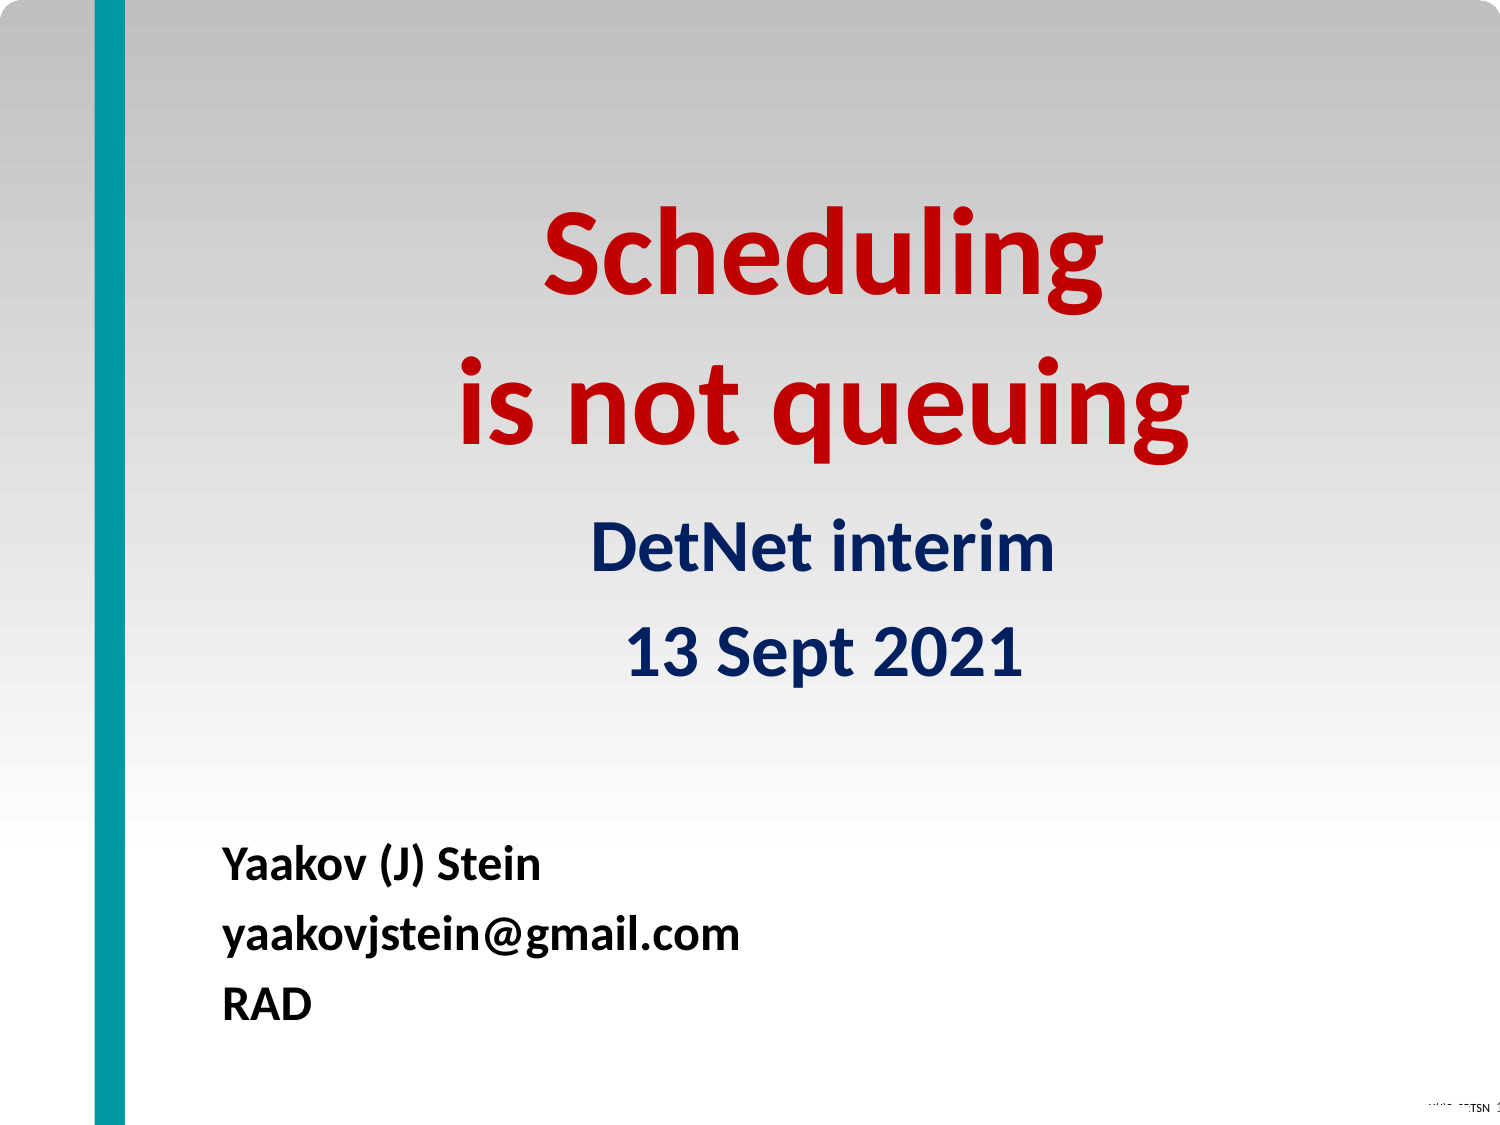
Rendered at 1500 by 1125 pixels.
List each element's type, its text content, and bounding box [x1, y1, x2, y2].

list Yaakov (J) Stein yaakovjstein@gmail.com RAD [207, 823, 867, 1041]
list DetNet interim 13 Sept 2021 [485, 488, 1162, 673]
title Scheduling is not queuing [231, 7, 1417, 632]
